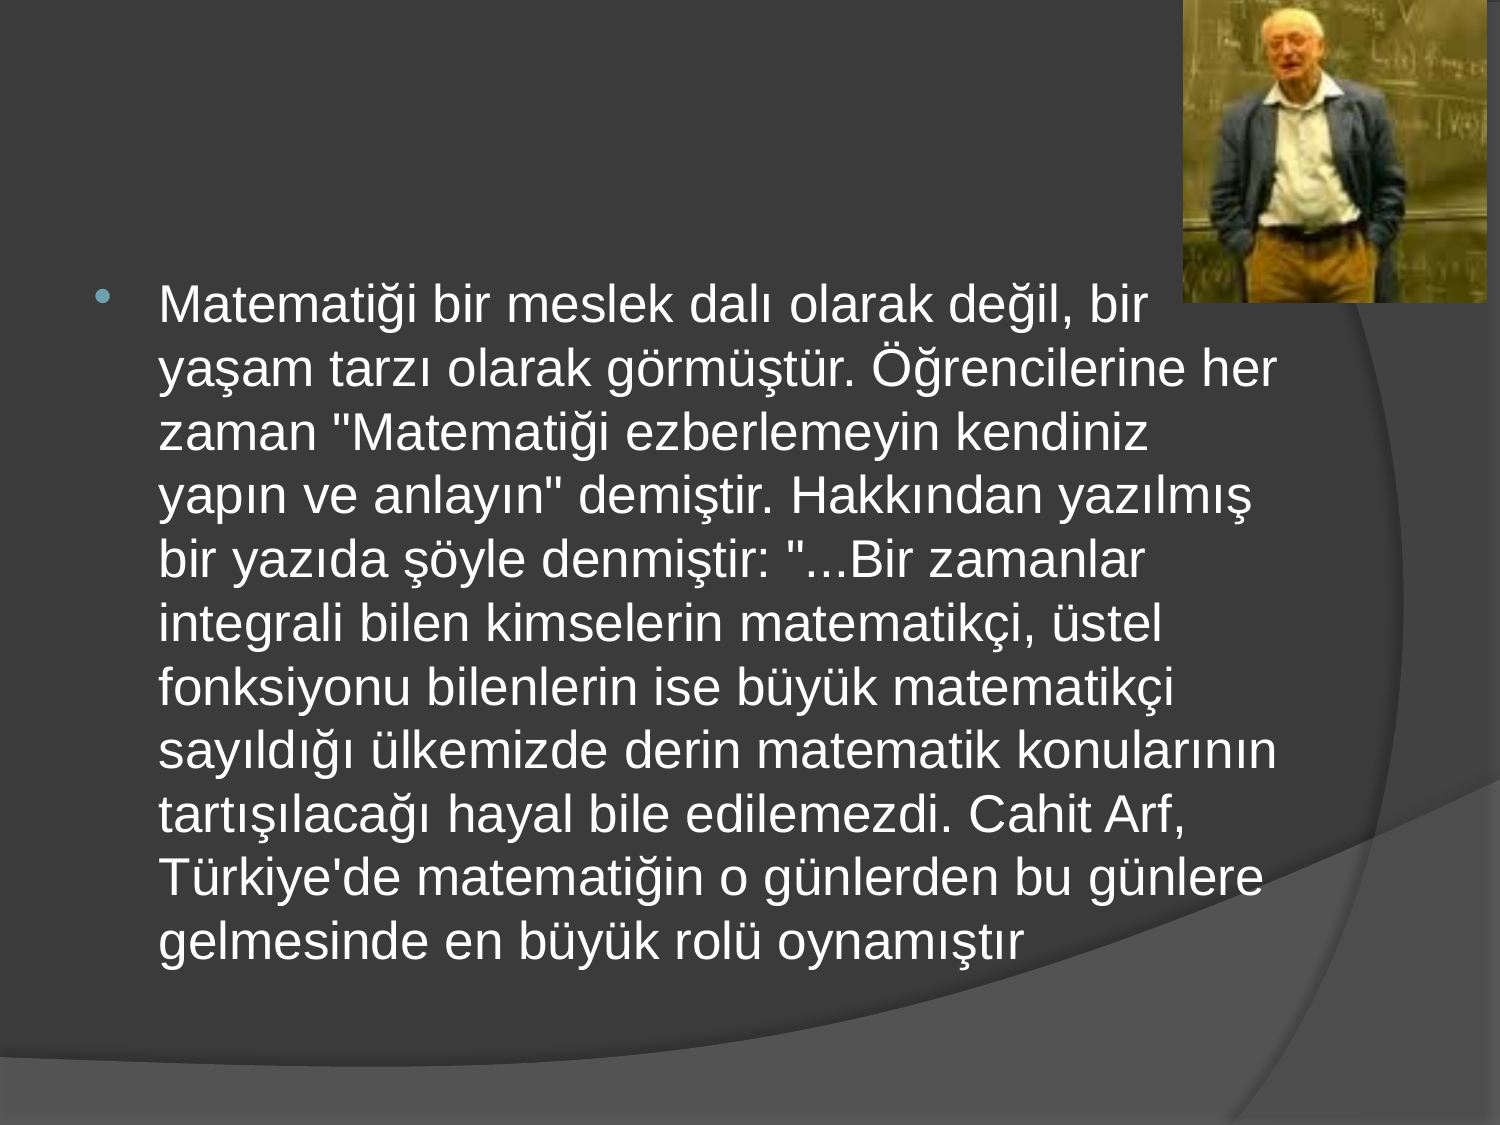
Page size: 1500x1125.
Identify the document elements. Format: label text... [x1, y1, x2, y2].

list Matematiği bir meslek dalı olarak değil, bir yaşam tarzı olarak görmüştür. Öğrencilerine her zaman "Matematiği ezberlemeyin kendiniz yapın ve anlayın" demiştir. Hakkından yazılmış bir yazıda şöyle denmiştir: "...Bir zamanlar integrali bilen kimselerin matematikçi, üstel fonksiyonu bilenlerin ise büyük matematikçi sayıldığı ülkemizde derin matematik konularının tartışılacağı hayal bile edilemezdi. Cahit Arf, Türkiye'de matematiğin o günlerden bu günlere gelmesinde en büyük rolü oynamıştır [75, 262, 1300, 1005]
picture [1183, 0, 1487, 303]
